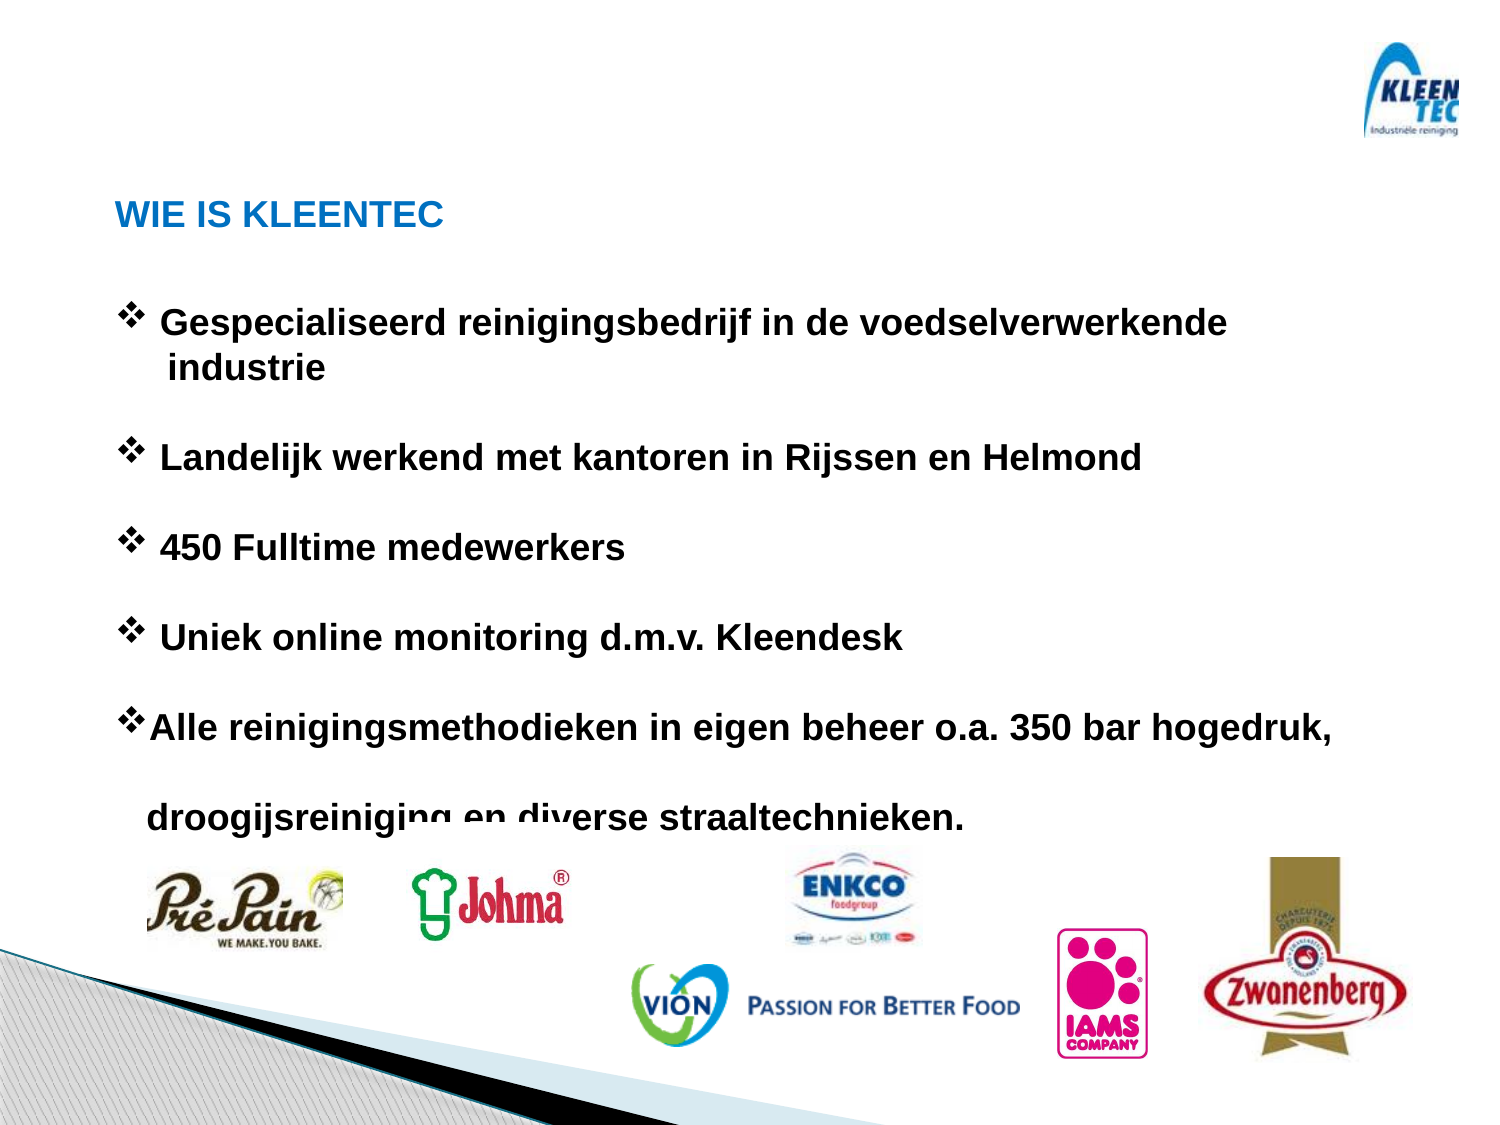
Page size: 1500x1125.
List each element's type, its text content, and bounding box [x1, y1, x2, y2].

picture [147, 845, 343, 973]
picture [1198, 857, 1414, 1063]
text_box WIE IS KLEENTEC Gespecialiseerd reinigingsbedrijf in de voedselverwerkende industrie Landelijk werkend met kantoren in Rijssen en Helmond 450 Fulltime medewerkers Uniek online monitoring d.m.v. Kleendesk Alle reinigingsmethodieken in eigen beheer o.a. 350 bar hogedruk, droogijsreiniging en diverse straaltechnieken. [100, 182, 1376, 845]
picture [1056, 928, 1149, 1059]
picture [405, 822, 572, 988]
picture [785, 845, 924, 953]
picture [681, 963, 1020, 1048]
picture [1363, 42, 1459, 138]
picture [631, 963, 717, 1048]
